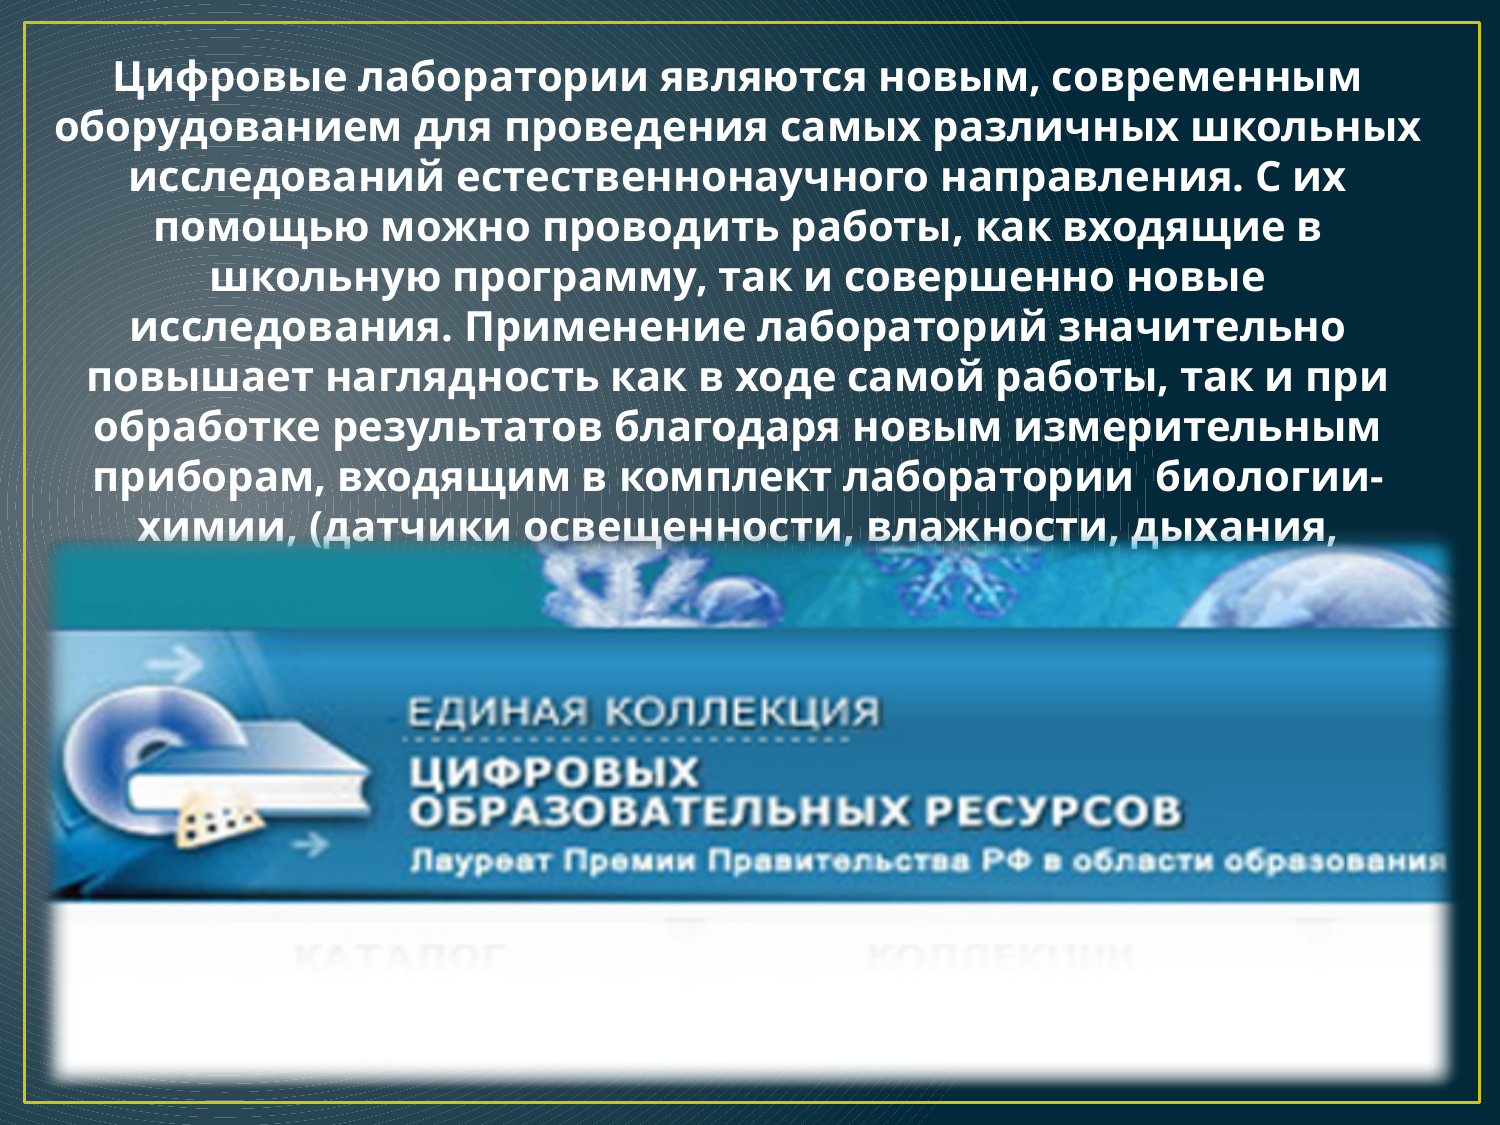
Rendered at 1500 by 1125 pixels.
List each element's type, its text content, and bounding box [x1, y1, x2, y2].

text_box Цифровые лаборатории являются новым, современным оборудованием для проведения самых различных школьных исследований естественнонаучного направления. С их помощью можно проводить работы, как входящие в школьную программу, так и совершенно новые исследования. Применение лабораторий значительно повышает наглядность как в ходе самой работы, так и при обработке результатов благодаря новым измерительным приборам, входящим в комплект лаборатории биологии-химии, (датчики освещенности, влажности, дыхания, концентрации кислорода, частоты сердечных сокращений, температуры, кислотности и пр.). [29, 42, 1447, 530]
picture [34, 527, 1460, 1098]
picture [887, 1104, 901, 1111]
